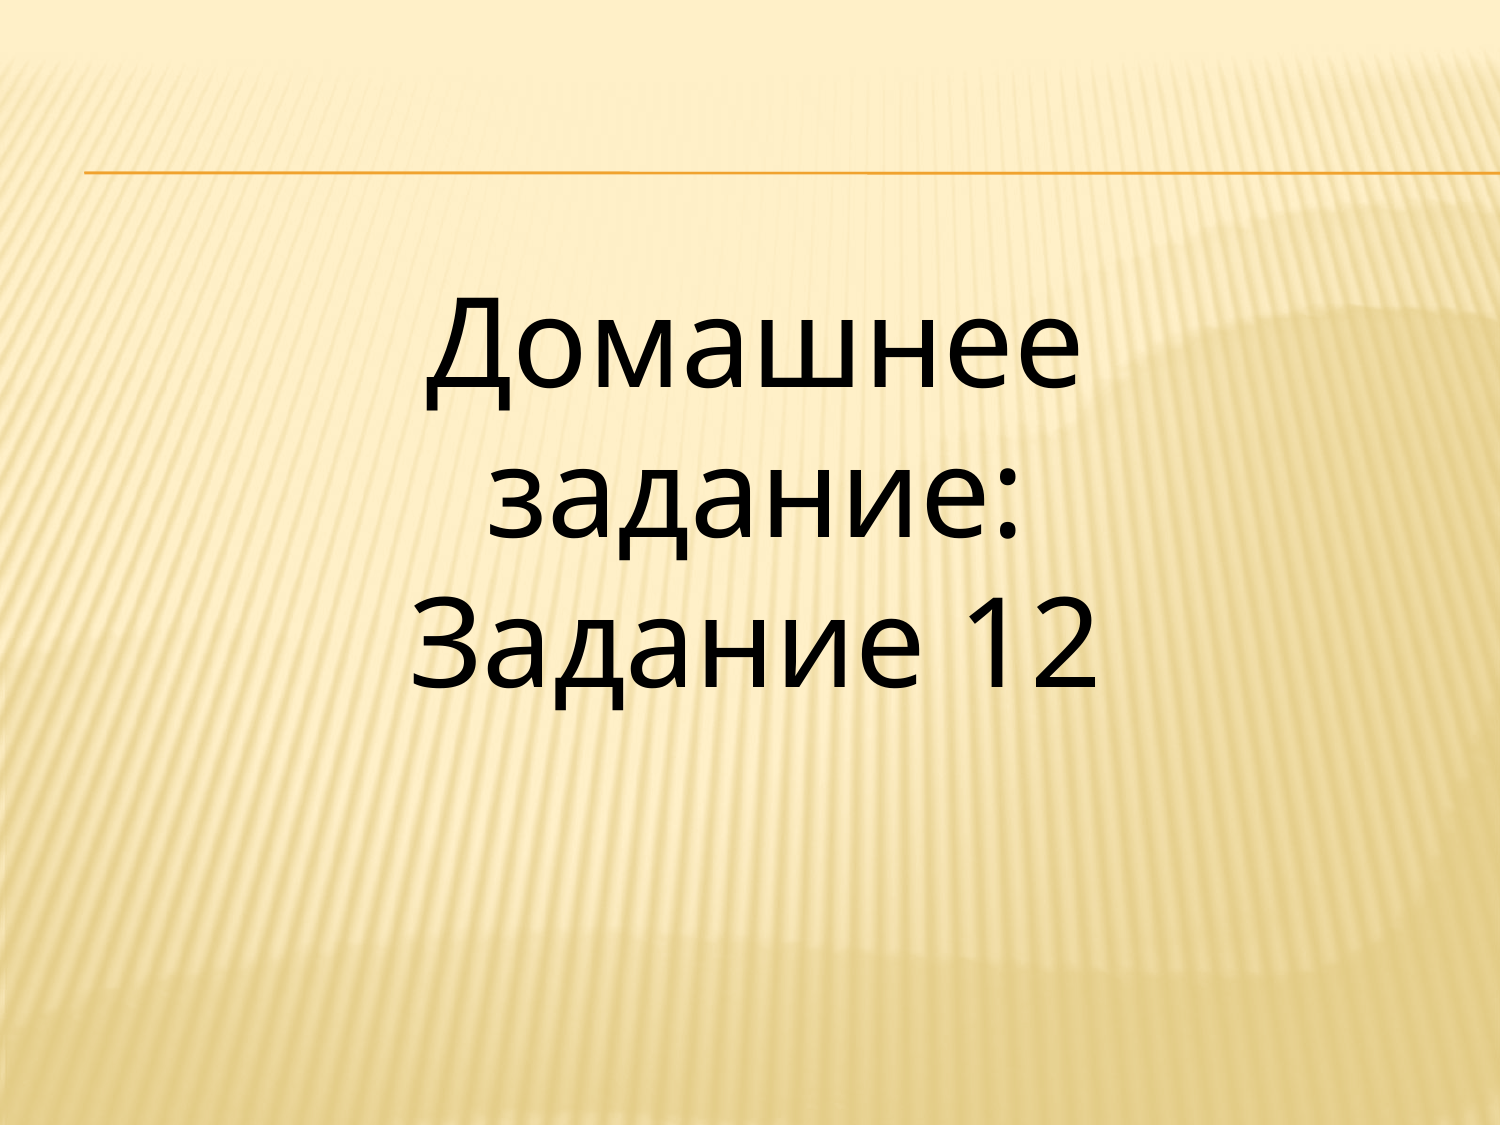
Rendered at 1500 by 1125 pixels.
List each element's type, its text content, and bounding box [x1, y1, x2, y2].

text_box Домашнее задание: Задание 12 [147, 255, 1365, 571]
picture [0, 0, 1500, 1125]
